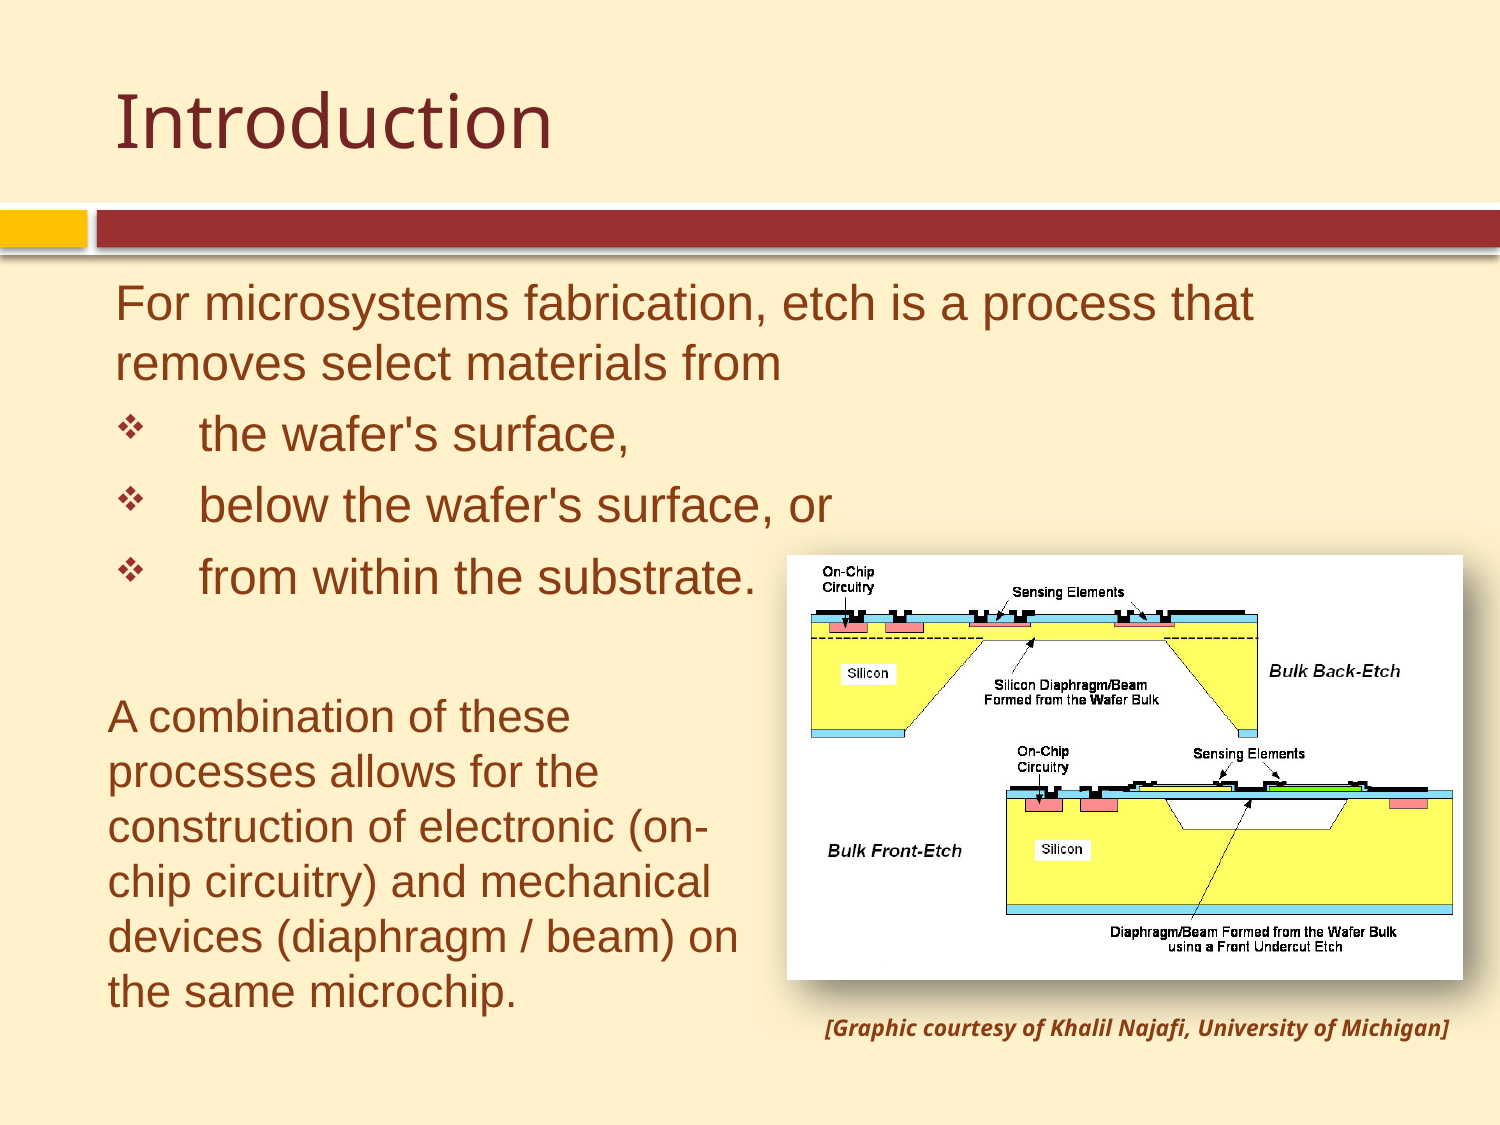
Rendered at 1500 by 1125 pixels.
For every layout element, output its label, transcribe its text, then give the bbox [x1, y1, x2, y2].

text_box A combination of these processes allows for the construction of electronic (on-chip circuitry) and mechanical devices (diaphragm / beam) on the same microchip. [93, 679, 782, 1025]
title Introduction [100, 37, 1438, 200]
picture [786, 555, 1464, 980]
list For microsystems fabrication, etch is a process that removes select materials from the wafer's surface, below the wafer's surface, or from within the substrate. [100, 262, 1438, 679]
text_box [Graphic courtesy of Khalil Najafi, University of Michigan] [714, 1005, 1465, 1048]
